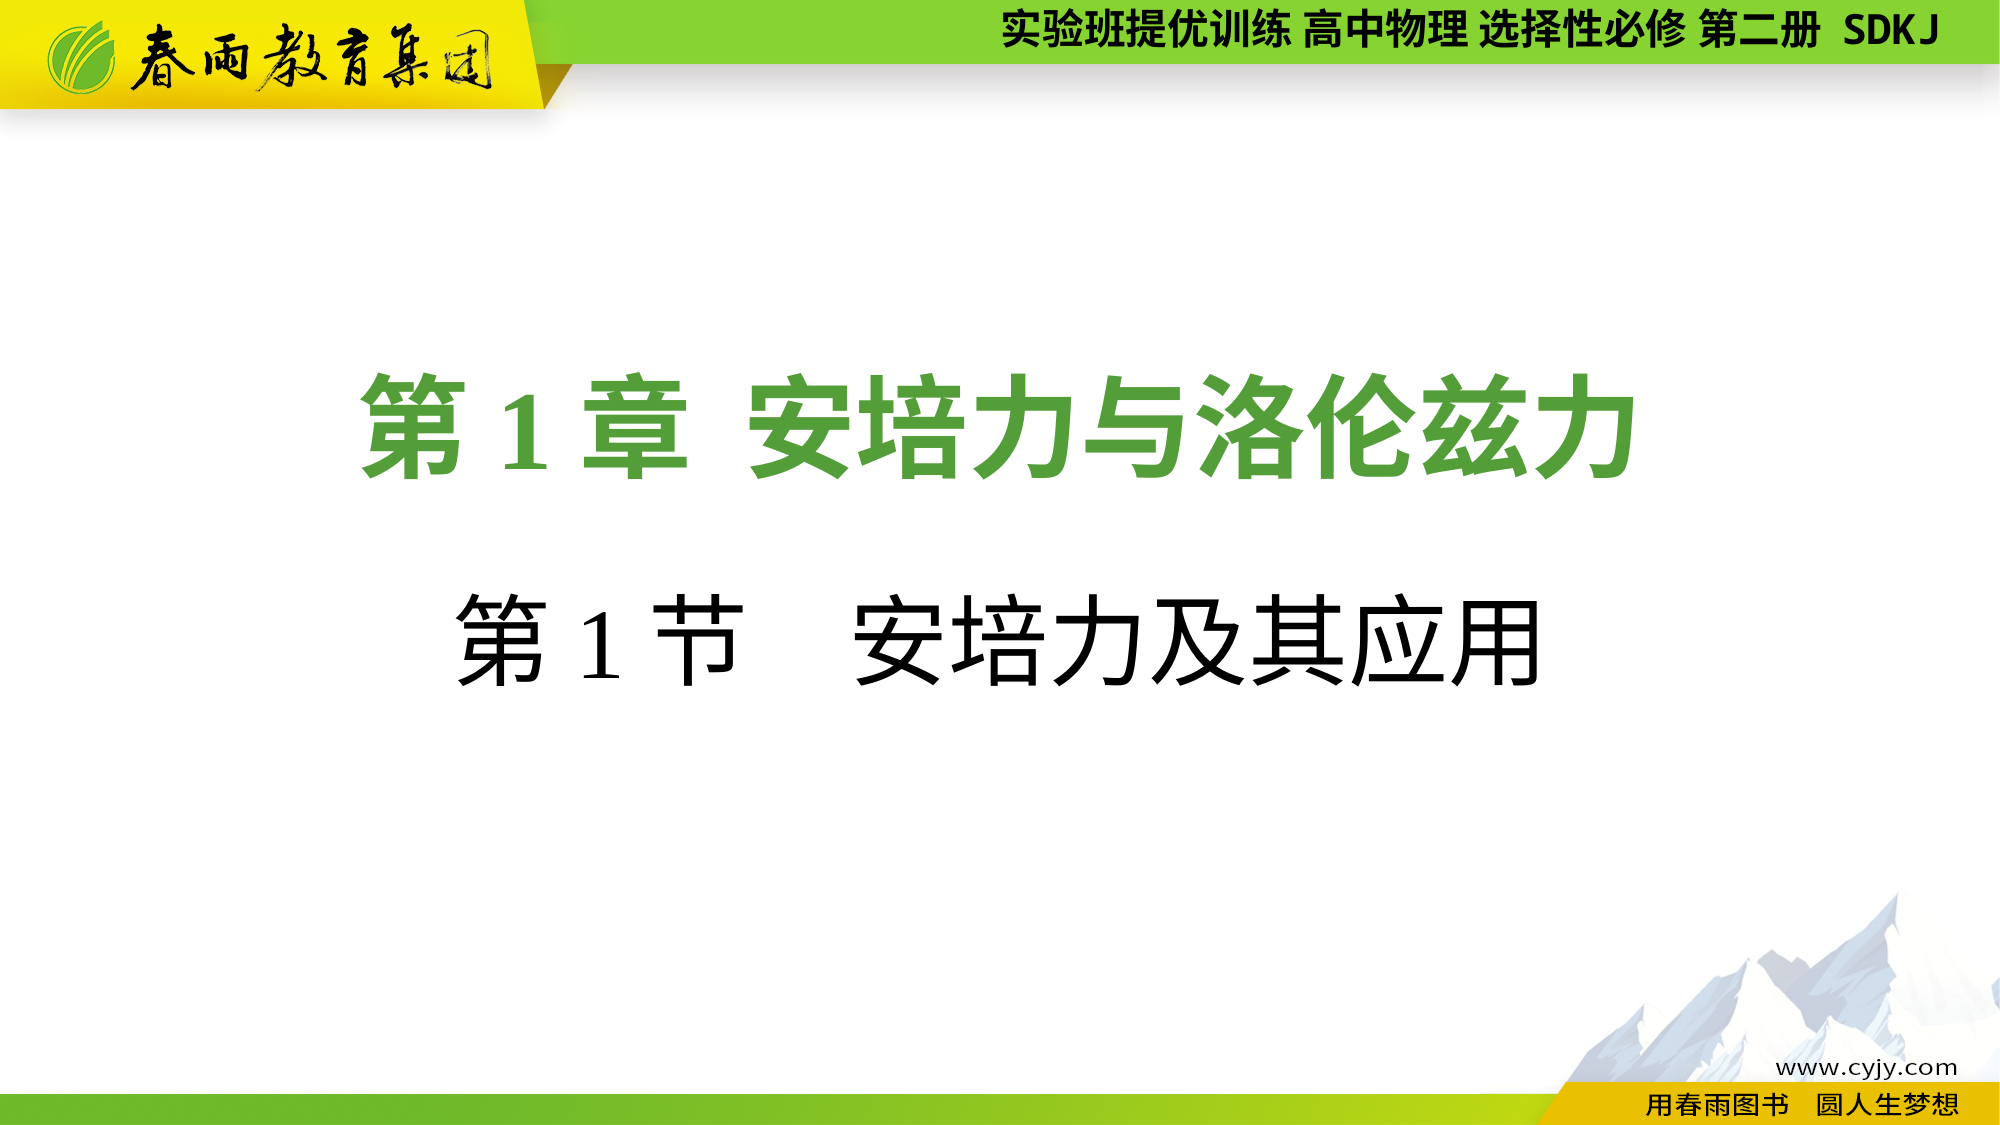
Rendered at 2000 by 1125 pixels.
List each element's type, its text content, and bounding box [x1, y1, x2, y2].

text_box 第1章 安培力与洛伦兹力 [54, 282, 1946, 500]
text_box 第1节 安培力及其应用 [54, 511, 1946, 706]
picture [0, 0, 2000, 1125]
